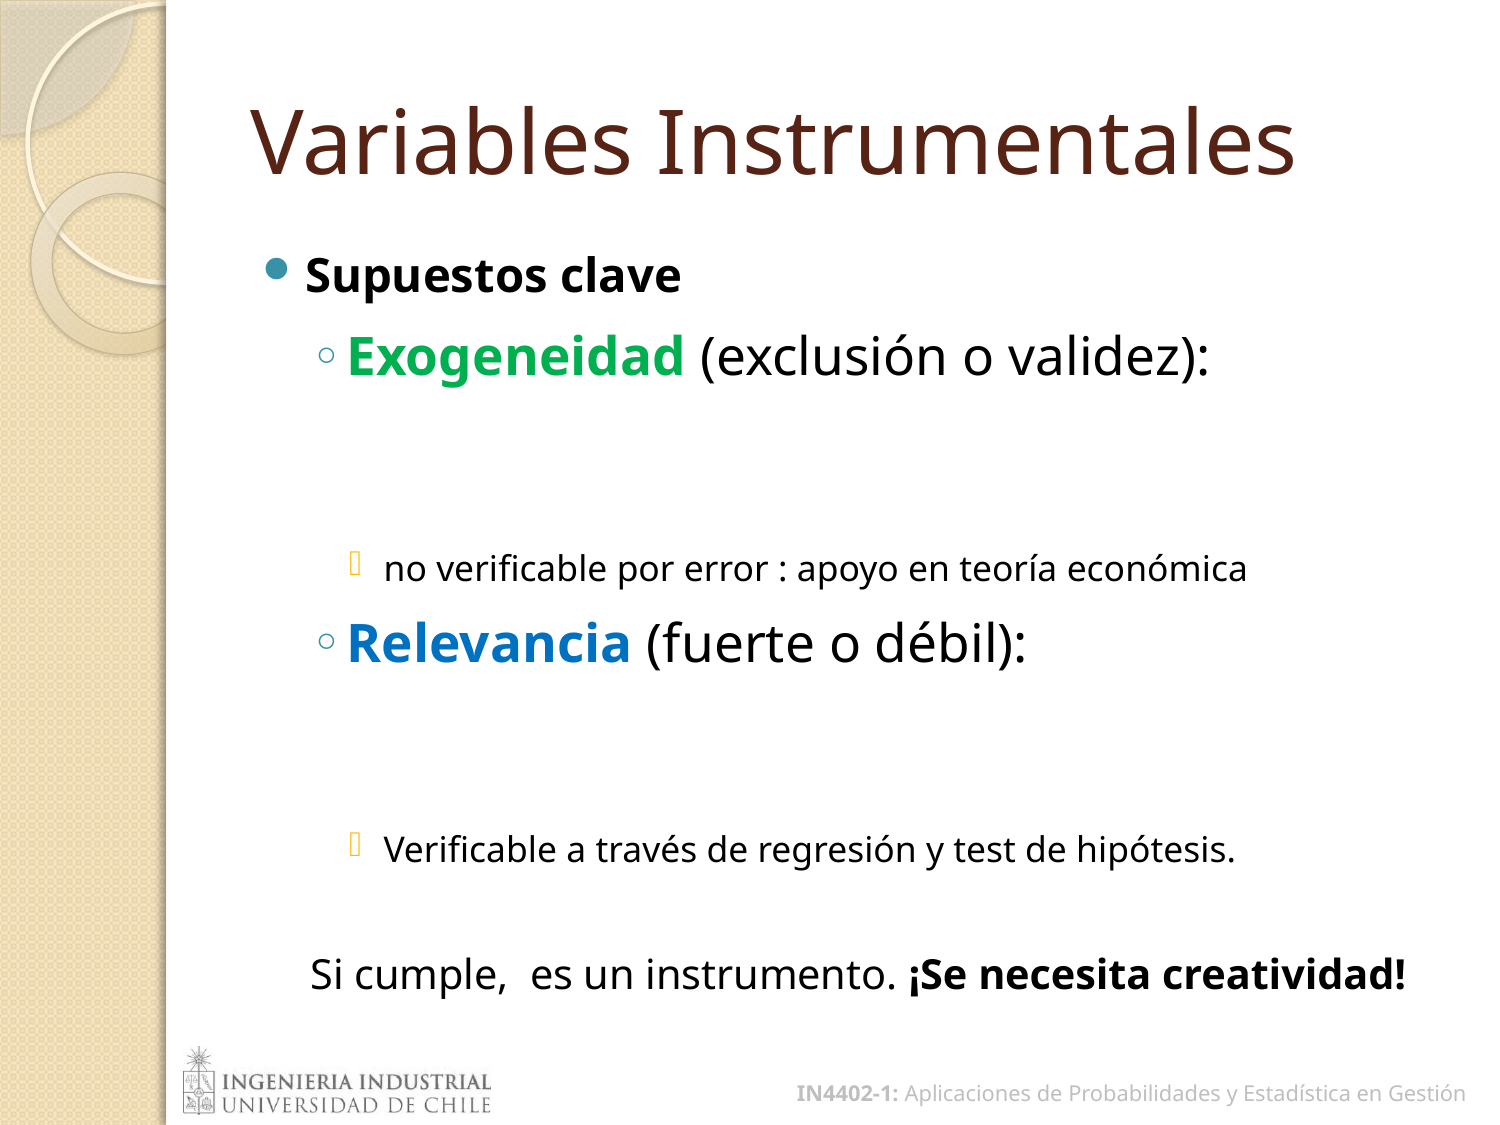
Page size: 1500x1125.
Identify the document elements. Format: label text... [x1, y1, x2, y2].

picture [183, 1046, 491, 1115]
title Variables Instrumentales [235, 45, 1466, 233]
